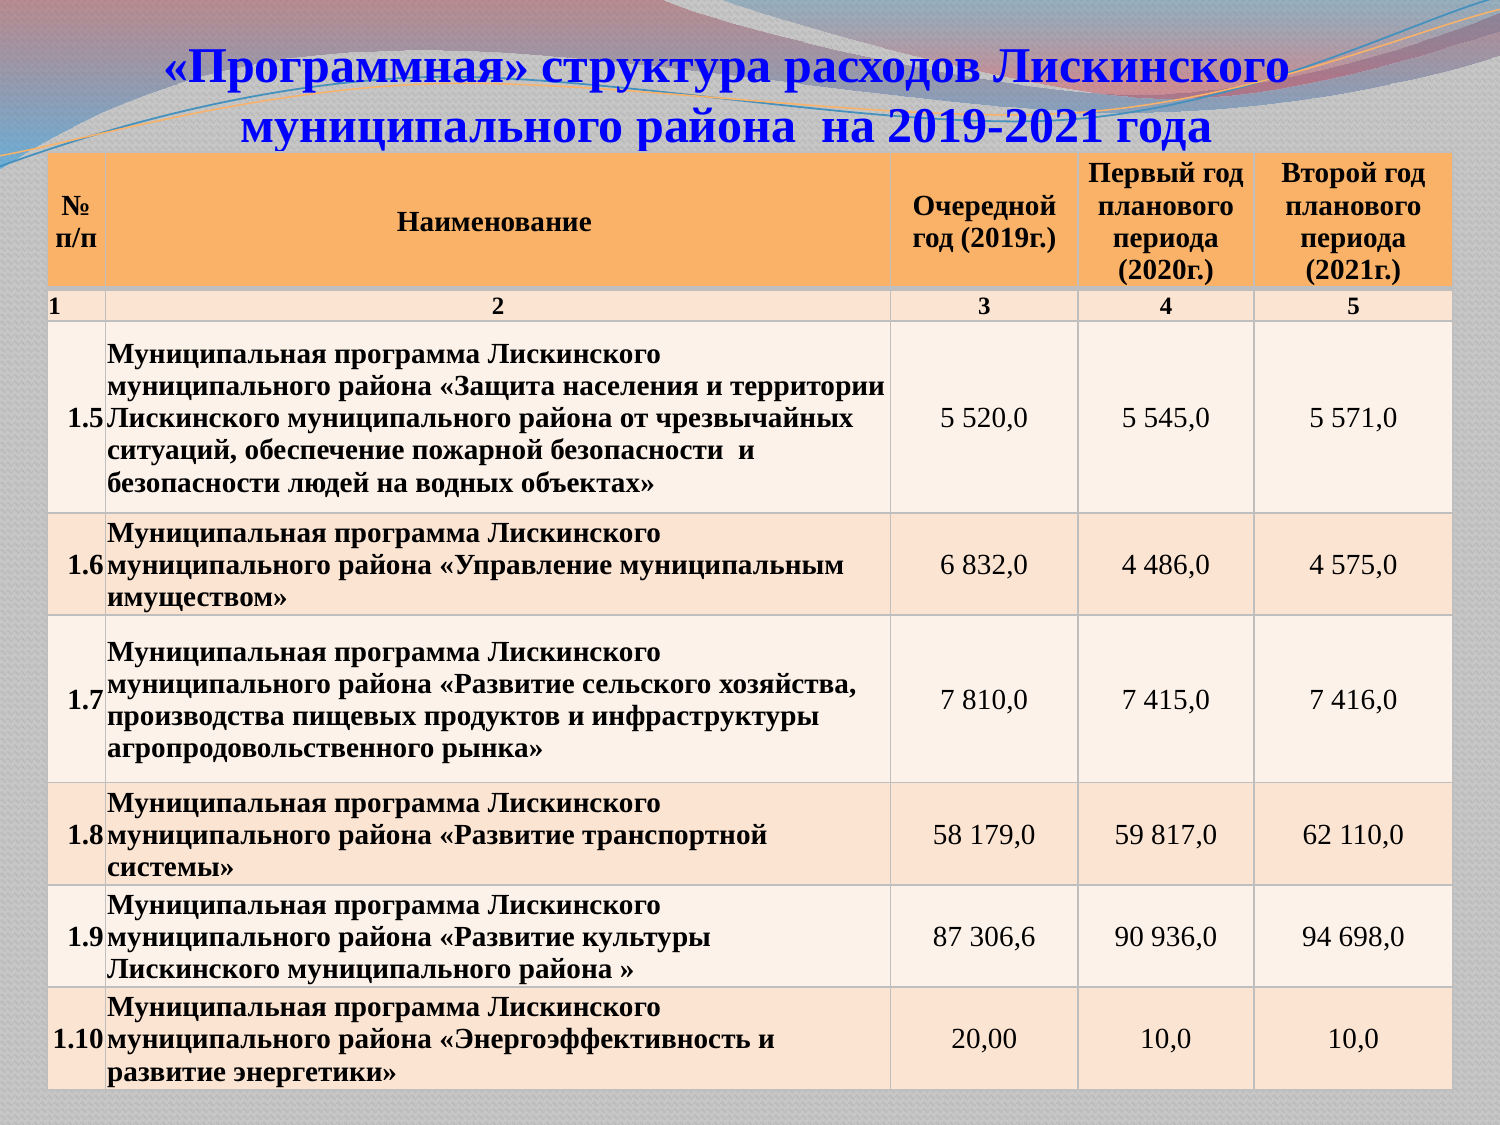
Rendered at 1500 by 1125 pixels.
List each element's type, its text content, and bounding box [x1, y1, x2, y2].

table_cell Муниципальная программа Лискинского муниципального района «Защита населения и территории Лискинского муниципального района от чрезвычайных ситуаций, обеспечение пожарной безопасности и безопасности людей на водных объектах» [106, 322, 890, 512]
table_cell 1.7 [48, 616, 105, 782]
table_cell 5 545,0 [1079, 322, 1253, 512]
table_cell 1 [48, 291, 105, 320]
table_cell 94 698,0 [1255, 886, 1452, 986]
table_cell 87 306,6 [891, 886, 1077, 986]
table_header Очередной год (2019г.) [891, 153, 1077, 286]
table_cell 1.10 [48, 988, 105, 1089]
table_cell 58 179,0 [891, 783, 1077, 884]
table_cell 10,0 [1079, 988, 1253, 1089]
table_header Второй год планового периода (2021г.) [1255, 153, 1452, 286]
table_header Первый год планового периода (2020г.) [1079, 153, 1253, 286]
table_cell Муниципальная программа Лискинского муниципального района «Управление муниципальным имуществом» [106, 514, 890, 614]
table_cell 1.9 [48, 886, 105, 986]
table_cell 6 832,0 [891, 514, 1077, 614]
table_cell Муниципальная программа Лискинского муниципального района «Энергоэффективность и развитие энергетики» [106, 988, 890, 1089]
table_cell 90 936,0 [1079, 886, 1253, 986]
table_cell 10,0 [1255, 988, 1452, 1089]
table_cell Муниципальная программа Лискинского муниципального района «Развитие культуры Лискинского муниципального района » [106, 886, 890, 986]
table_cell 5 520,0 [891, 322, 1077, 512]
table_cell Муниципальная программа Лискинского муниципального района «Развитие сельского хозяйства, производства пищевых продуктов и инфраструктуры агропродовольственного рынка» [106, 616, 890, 782]
table_cell 2 [106, 291, 890, 320]
table_cell 4 575,0 [1255, 514, 1452, 614]
table_cell 5 571,0 [1255, 322, 1452, 512]
table_cell 4 [1079, 291, 1253, 320]
table_cell Муниципальная программа Лискинского муниципального района «Развитие транспортной системы» [106, 783, 890, 884]
table_cell 7 416,0 [1255, 616, 1452, 782]
table_cell 7 810,0 [891, 616, 1077, 782]
table_cell 20,00 [891, 988, 1077, 1089]
table_cell 59 817,0 [1079, 783, 1253, 884]
table_cell 3 [891, 291, 1077, 320]
table_header № п/п [48, 153, 105, 286]
title «Программная» структура расходов Лискинского муниципального района на 2019-2021 года [35, 35, 1418, 153]
table_cell 4 486,0 [1079, 514, 1253, 614]
table_cell 62 110,0 [1255, 783, 1452, 884]
table_header Наименование [106, 153, 890, 286]
table_cell 1.8 [48, 783, 105, 884]
table_cell 1.6 [48, 514, 105, 614]
table_cell 7 415,0 [1079, 616, 1253, 782]
table_cell 5 [1255, 291, 1452, 320]
table_cell 1.5 [48, 322, 105, 512]
